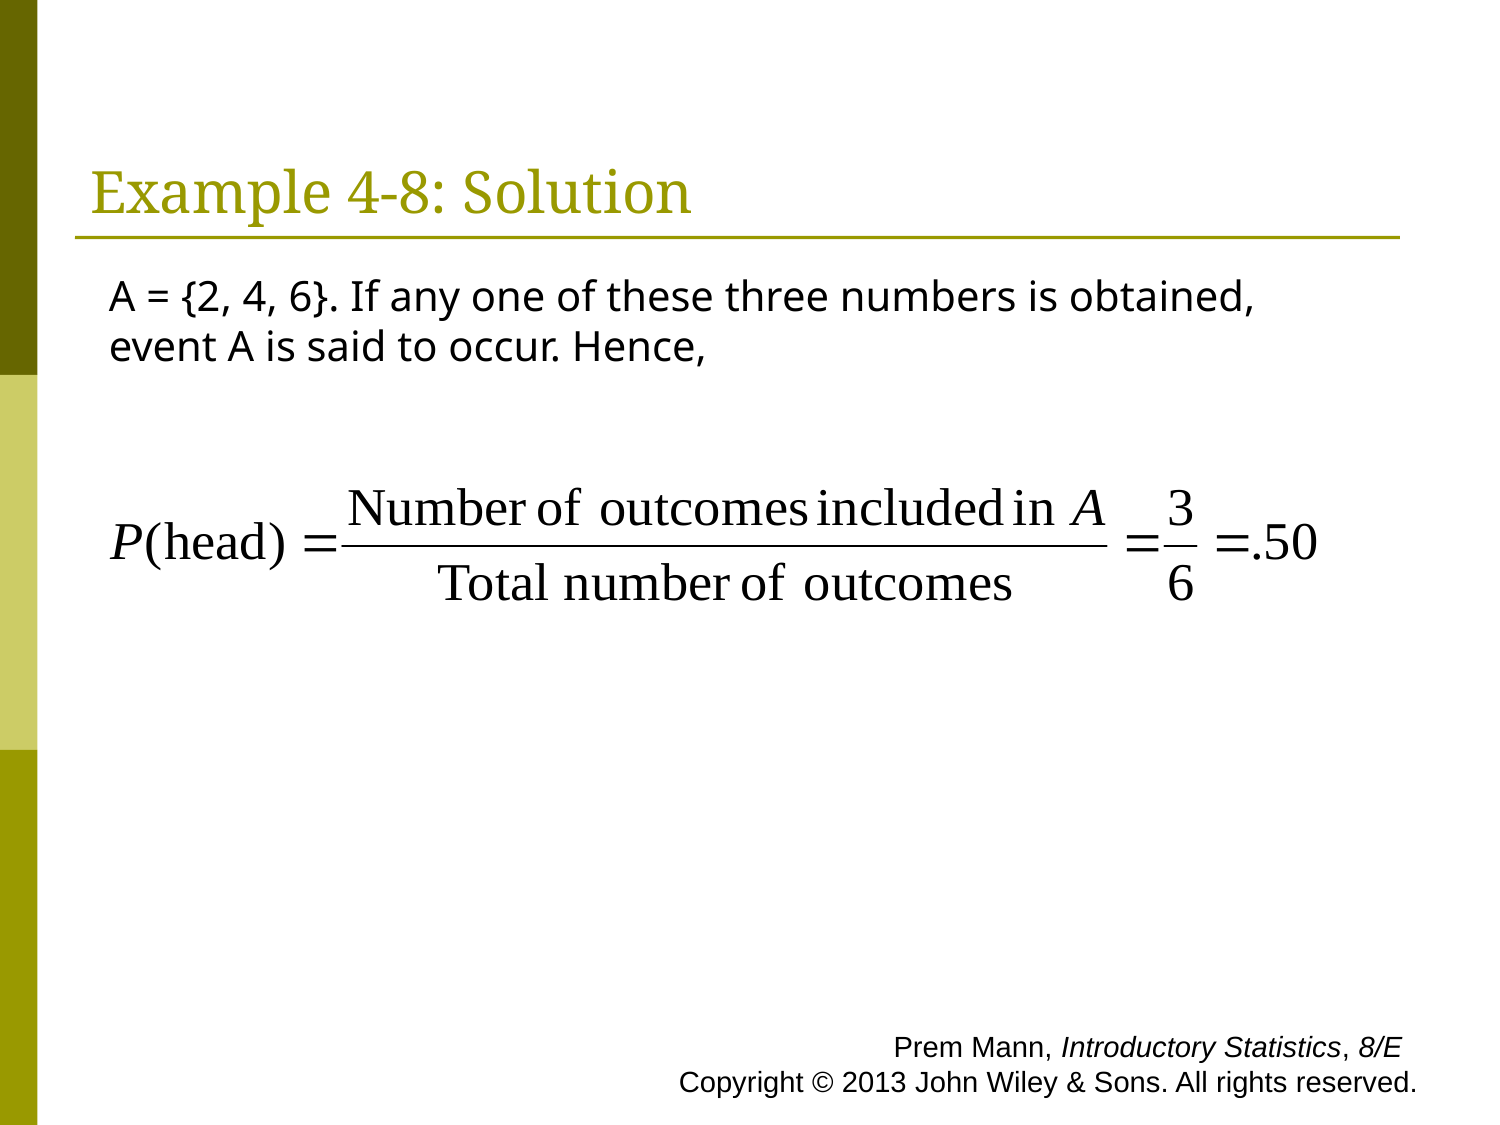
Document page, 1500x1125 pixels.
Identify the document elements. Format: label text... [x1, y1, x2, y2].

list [99, 474, 1326, 613]
title Example 4-8: Solution [75, 45, 1425, 233]
list A = {2, 4, 6}. If any one of these three numbers is obtained, event A is said to occur. Hence, [37, 262, 1375, 1006]
text_box Prem Mann, Introductory Statistics, 8/E Copyright © 2013 John Wiley & Sons. All rights reserved. [664, 1020, 1449, 1106]
